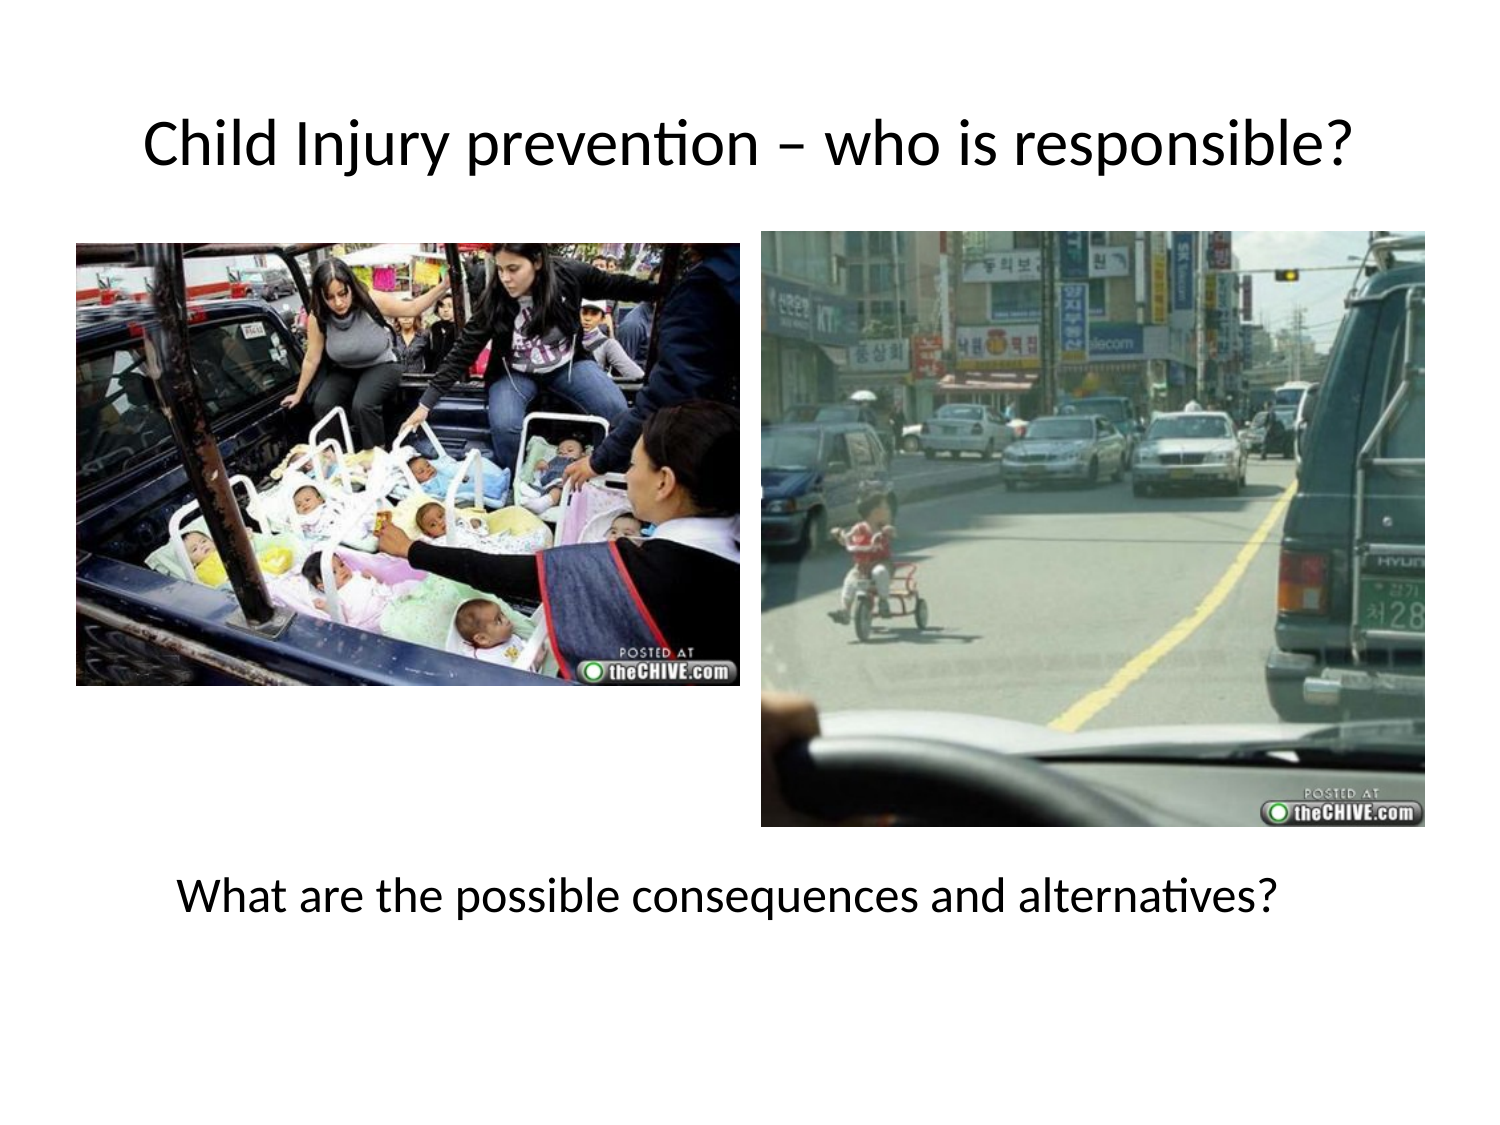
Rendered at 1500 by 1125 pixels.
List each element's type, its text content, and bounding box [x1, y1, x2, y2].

text_box What are the possible consequences and alternatives? [53, 798, 1403, 987]
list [76, 243, 740, 686]
title Child Injury prevention – who is responsible? [75, 45, 1425, 233]
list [761, 231, 1425, 827]
